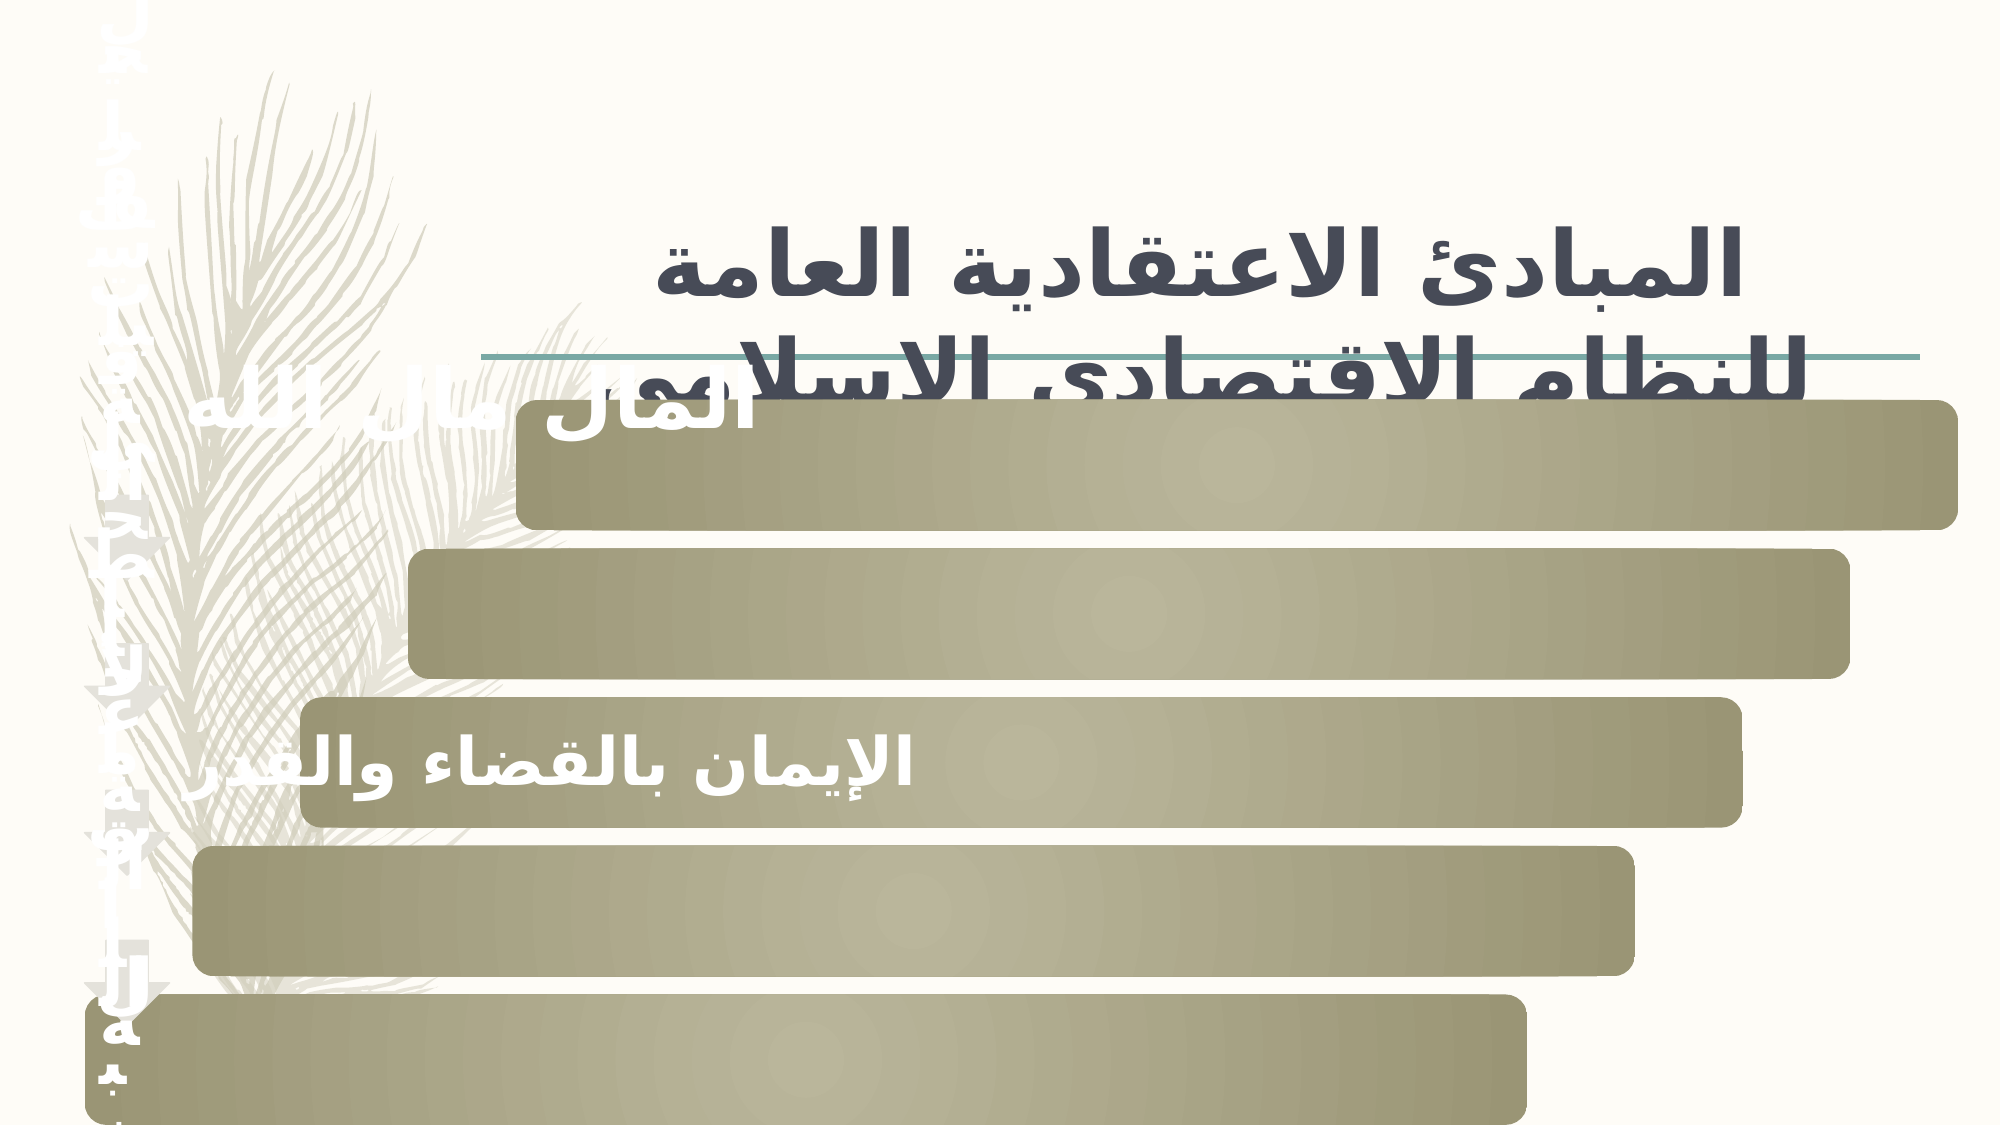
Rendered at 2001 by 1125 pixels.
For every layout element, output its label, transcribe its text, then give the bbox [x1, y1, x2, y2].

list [84, 399, 1959, 1125]
title المبادئ الاعتقادية العامة للنظام الاقتصادي الإسلامي [481, 93, 1920, 350]
